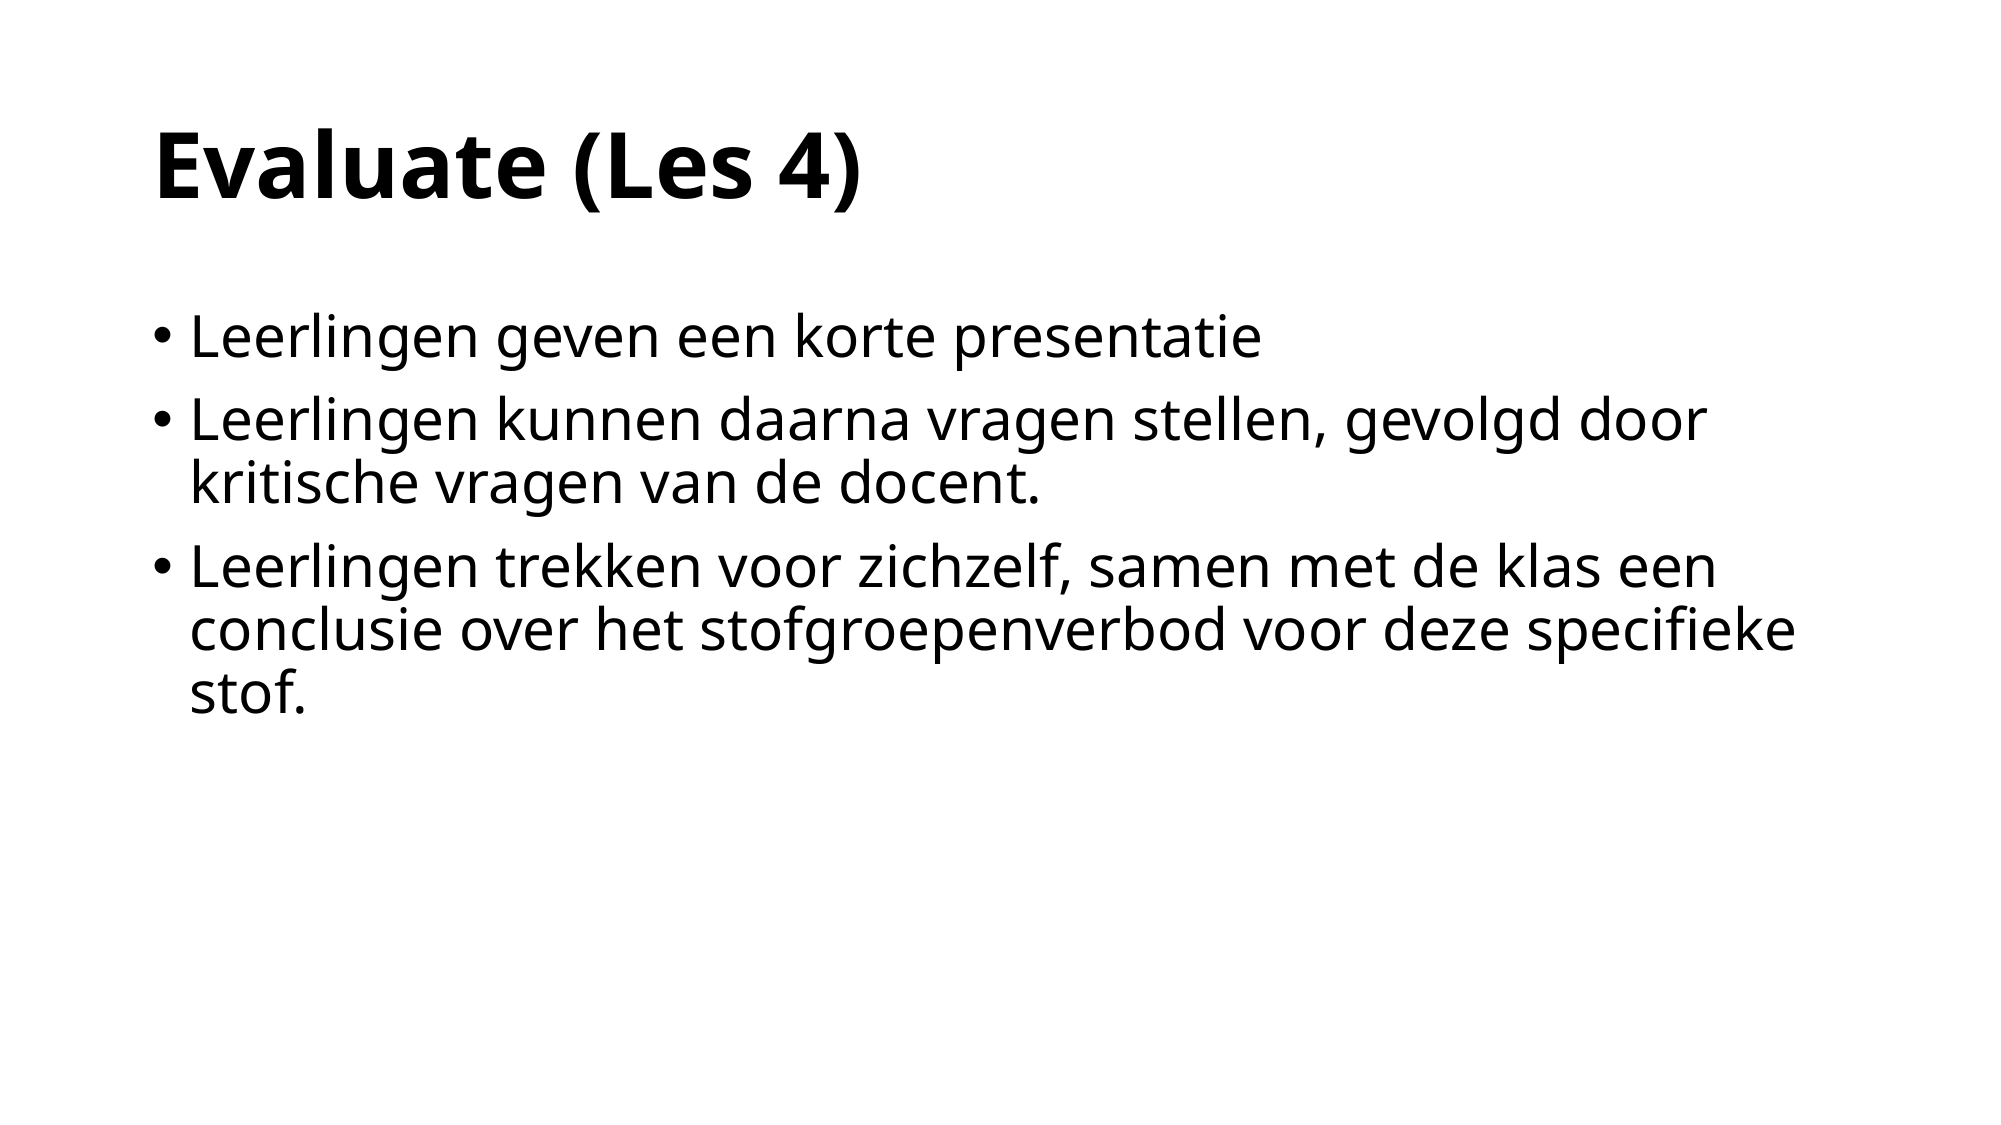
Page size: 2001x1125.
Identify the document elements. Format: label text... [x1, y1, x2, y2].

list Leerlingen geven een korte presentatie Leerlingen kunnen daarna vragen stellen, gevolgd door kritische vragen van de docent. Leerlingen trekken voor zichzelf, samen met de klas een conclusie over het stofgroepenverbod voor deze specifieke stof. [137, 299, 1863, 1014]
title Evaluate (Les 4) [137, 59, 1863, 278]
